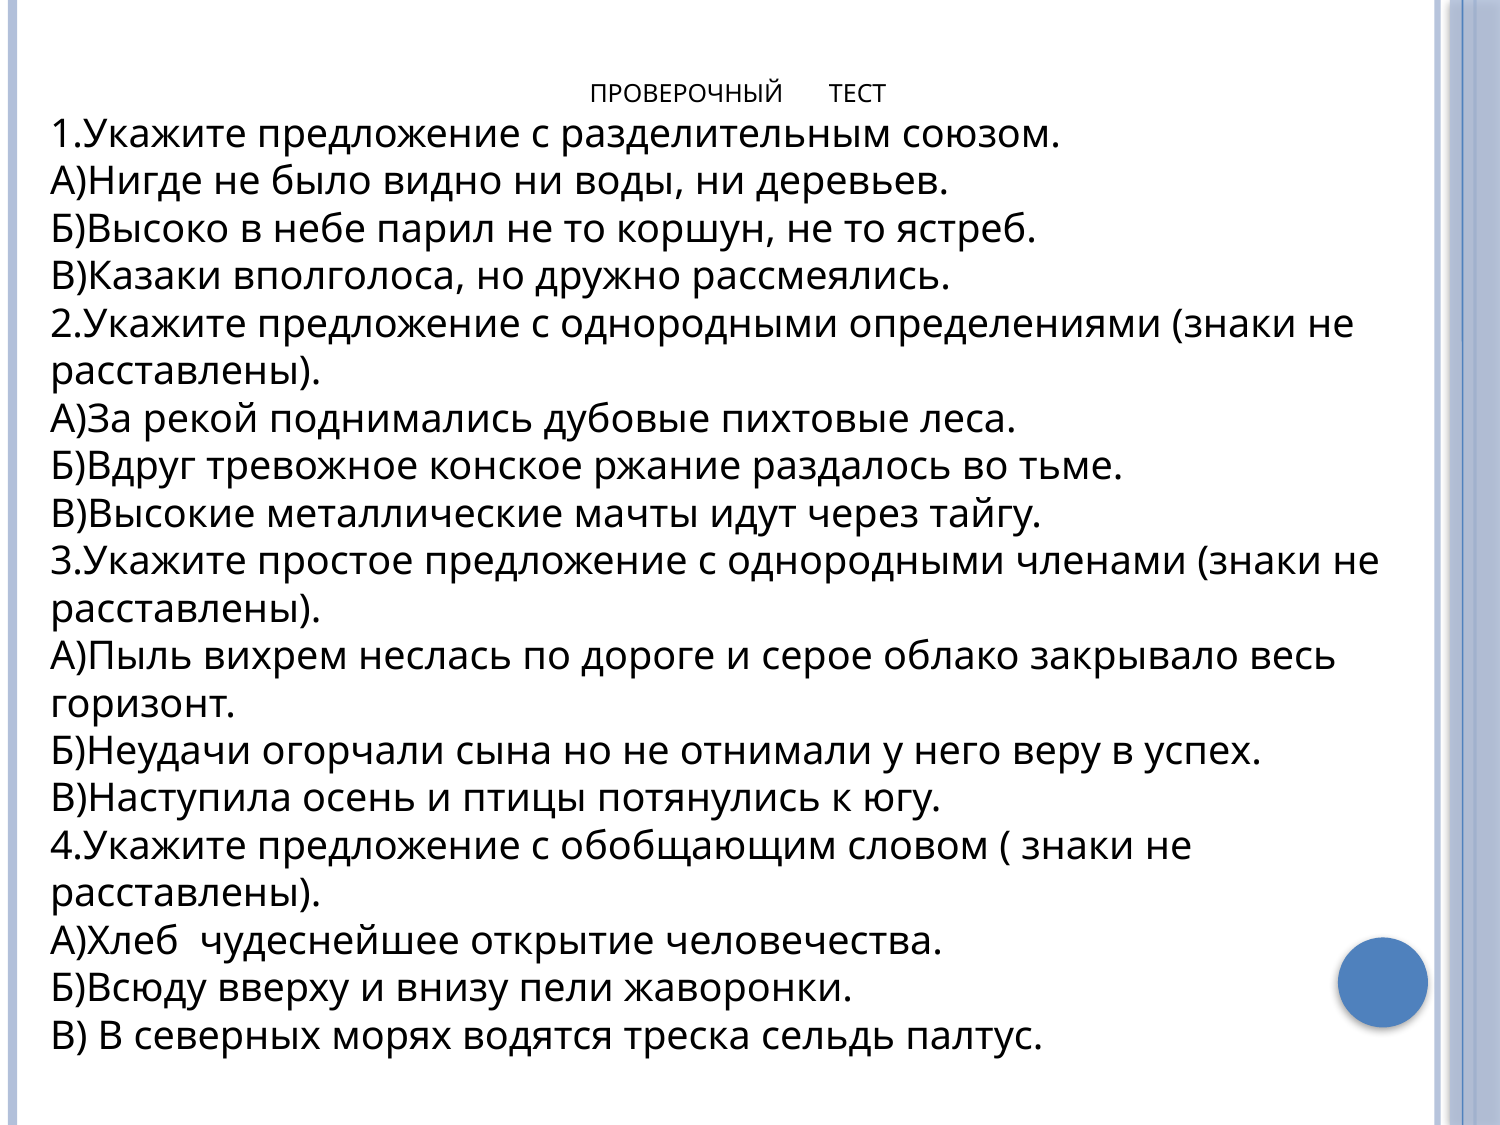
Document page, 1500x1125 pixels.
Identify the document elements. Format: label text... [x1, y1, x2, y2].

text_box ПРОВЕРОЧНЫЙ ТЕСТ 1.Укажите предложение с разделительным союзом. А)Нигде не было видно ни воды, ни деревьев. Б)Высоко в небе парил не то коршун, не то ястреб. В)Казаки вполголоса, но дружно рассмеялись. 2.Укажите предложение с однородными определениями (знаки не расставлены). А)За рекой поднимались дубовые пихтовые леса. Б)Вдруг тревожное конское ржание раздалось во тьме. В)Высокие металлические мачты идут через тайгу. 3.Укажите простое предложение с однородными членами (знаки не расставлены). А)Пыль вихрем неслась по дороге и серое облако закрывало весь горизонт. Б)Неудачи огорчали сына но не отнимали у него веру в успех. В)Наступила осень и птицы потянулись к югу. 4.Укажите предложение с обобщающим словом ( знаки не расставлены). А)Хлеб чудеснейшее открытие человечества. Б)Всюду вверху и внизу пели жаворонки. В) В северных морях водятся треска сельдь палтус. [35, 70, 1442, 1110]
